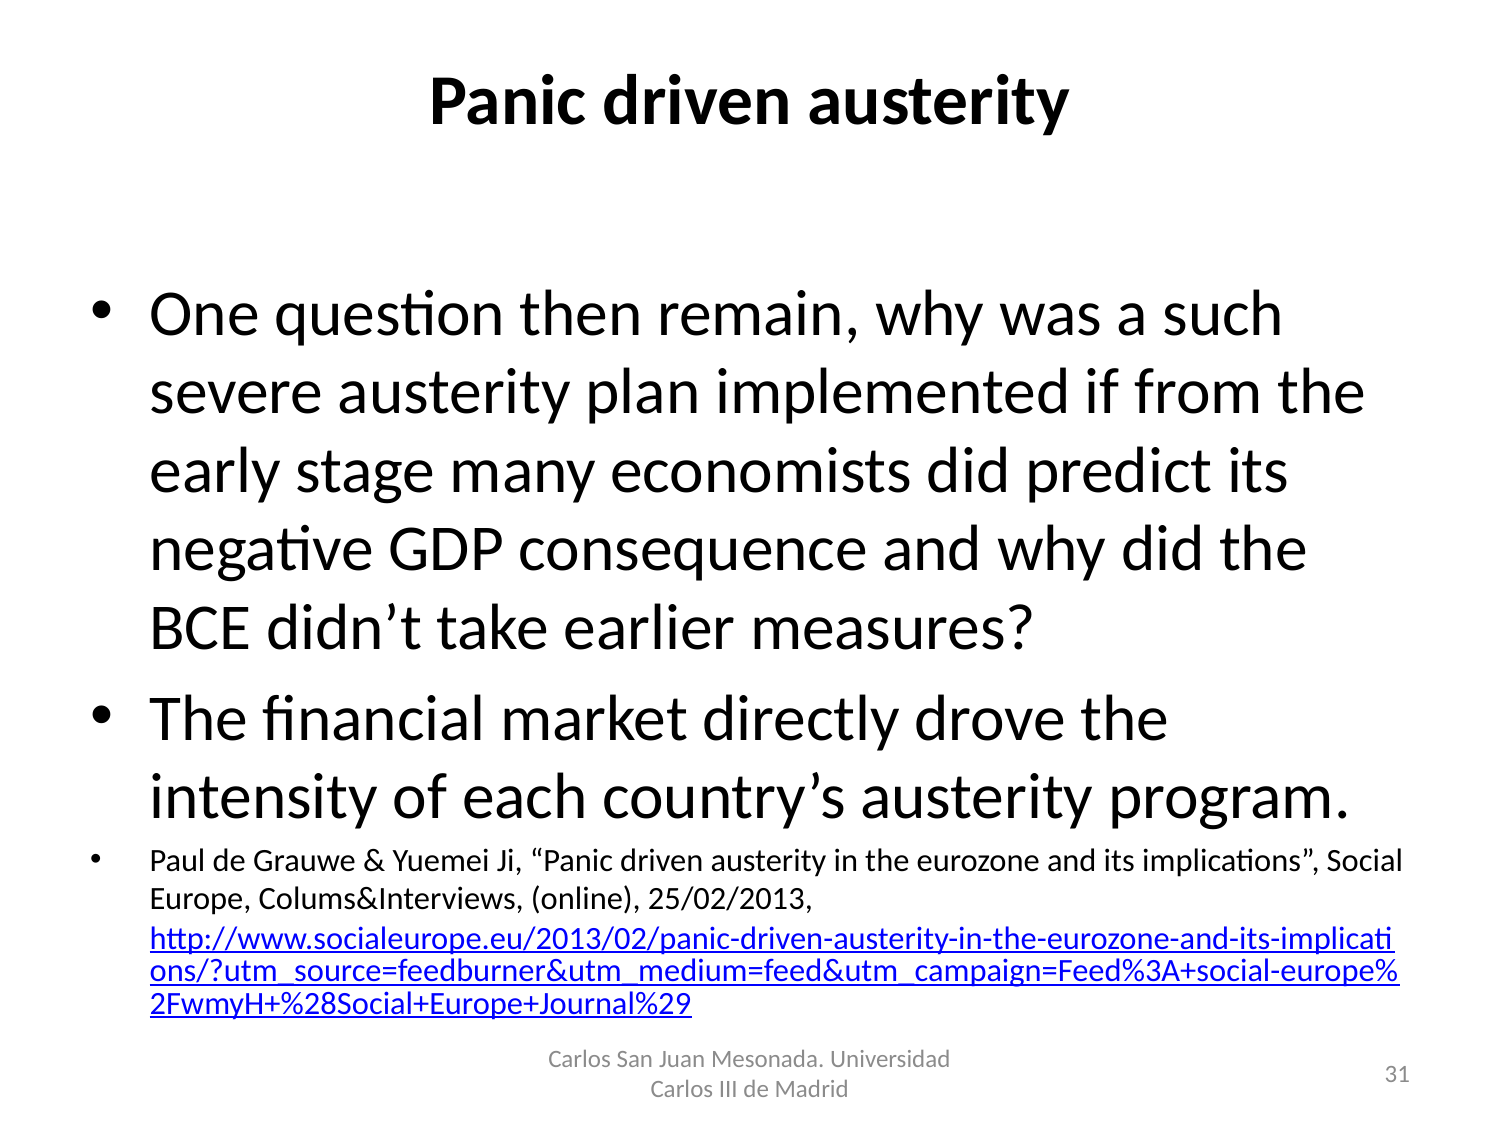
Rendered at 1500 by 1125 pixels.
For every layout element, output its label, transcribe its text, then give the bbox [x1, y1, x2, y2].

title Panic driven austerity [74, 44, 1426, 233]
list One question then remain, why was a such severe austerity plan implemented if from the early stage many economists did predict its negative GDP consequence and why did the BCE didn’t take earlier measures? The financial market directly drove the intensity of each country’s austerity program. Paul de Grauwe & Yuemei Ji, “Panic driven austerity in the eurozone and its implications”, Social Europe, Colums&Interviews, (online), 25/02/2013, http://www.socialeurope.eu/2013/02/panic-driven-austerity-in-the-eurozone-and-its-implications/?utm_source=feedburner&utm_medium=feed&utm_campaign=Feed%3A+social-europe%2FwmyH+%28Social+Europe+Journal%29 [74, 262, 1426, 1006]
footer Carlos San Juan Mesonada. Universidad Carlos III de Madrid [512, 1042, 988, 1103]
slide_number 31 [1074, 1042, 1425, 1103]
